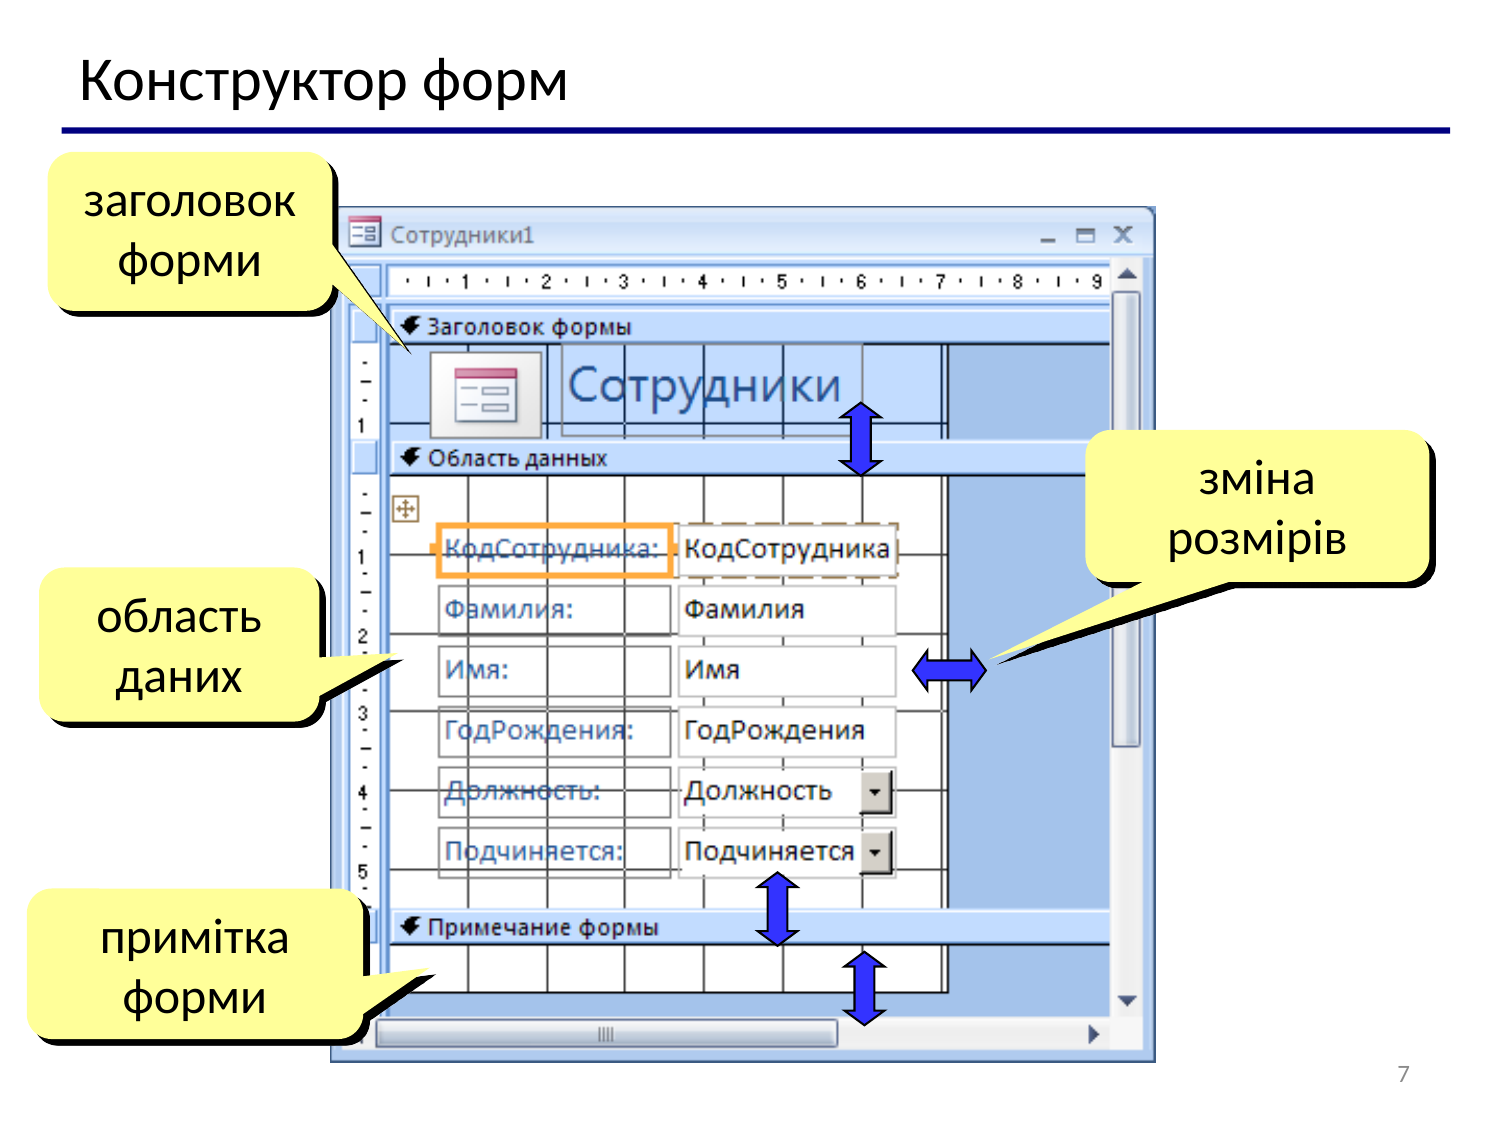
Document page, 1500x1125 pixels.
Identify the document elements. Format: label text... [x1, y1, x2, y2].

text_box область даних [39, 567, 324, 722]
slide_number 7 [1074, 1042, 1425, 1103]
text_box заголовок форми [47, 151, 333, 311]
text_box примітка форми [26, 888, 324, 1040]
text_box Конструктор форм [64, 31, 1401, 121]
text_box зміна розмірів [1161, 429, 1430, 604]
picture [329, 206, 1156, 1064]
